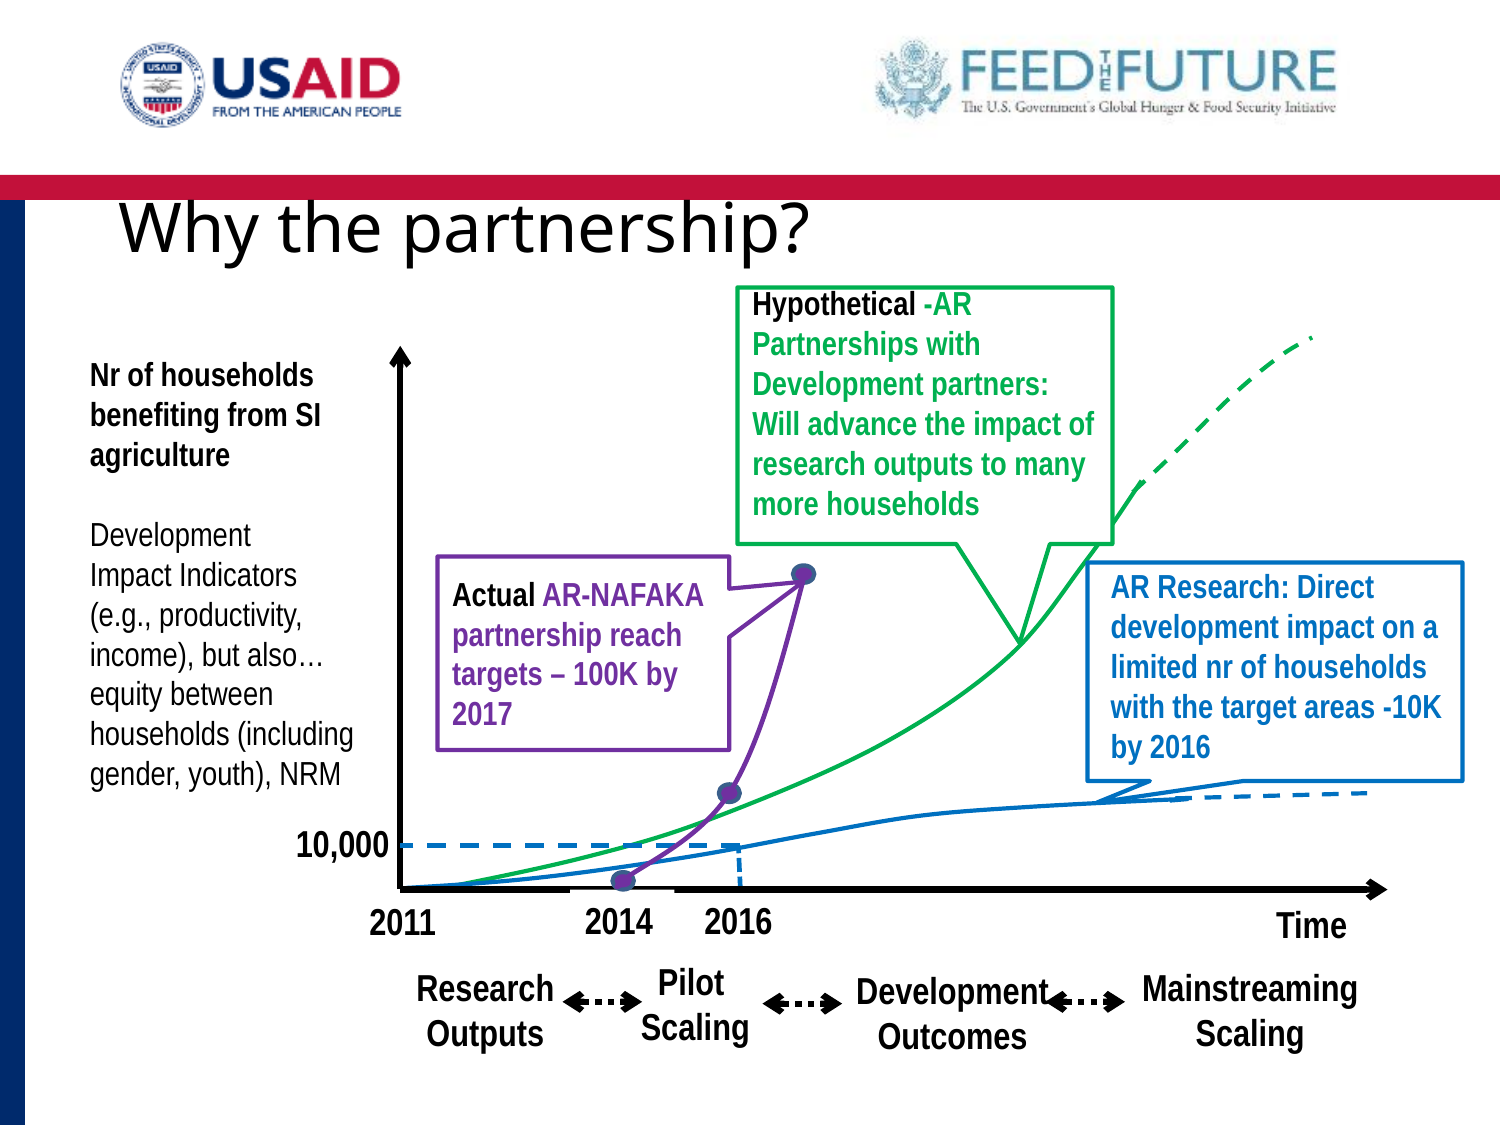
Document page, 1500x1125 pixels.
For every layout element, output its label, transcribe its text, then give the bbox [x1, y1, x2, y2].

text_box Mainstreaming Scaling [1127, 956, 1374, 1062]
text_box [612, 872, 634, 889]
text_box [737, 530, 1113, 643]
text_box Research Outputs [401, 956, 570, 1062]
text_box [734, 846, 745, 889]
title Why the partnership? [103, 160, 1397, 300]
text_box Hypothetical -AR Partnerships with Development partners: Will advance the impact of research outputs to many more households [737, 274, 1115, 530]
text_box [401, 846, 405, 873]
text_box Development Outcomes [837, 959, 1068, 1065]
text_box [1115, 480, 1142, 521]
text_box Actual AR-NAFAKA partnership reach targets – 100K by 2017 [437, 565, 725, 740]
picture [837, 11, 1378, 152]
text_box Time [1261, 893, 1362, 954]
picture [80, 17, 442, 158]
text_box AR Research: Direct development impact on a limited nr of households with the target areas -10K by 2016 [1095, 557, 1463, 773]
text_box [436, 846, 623, 884]
text_box 10,000 [401, 812, 405, 845]
text_box 10,000 [280, 812, 400, 873]
text_box [1132, 337, 1313, 493]
text_box [724, 785, 740, 803]
text_box [437, 556, 804, 750]
text_box [745, 799, 1188, 850]
text_box [616, 846, 676, 887]
text_box 2011 [354, 890, 451, 951]
text_box [423, 861, 637, 886]
text_box 2016 [689, 893, 788, 950]
text_box [792, 565, 815, 583]
text_box [708, 544, 1099, 821]
text_box [1087, 562, 1463, 803]
text_box [652, 848, 734, 863]
text_box [647, 583, 803, 845]
text_box Pilot Scaling [625, 950, 765, 1056]
text_box [508, 750, 703, 845]
text_box 2014 [570, 890, 675, 950]
text_box Nr of households benefiting from SI agriculture Development Impact Indicators (e.g., productivity, income), but also… equity between households (including gender, youth), NRM [74, 345, 396, 950]
